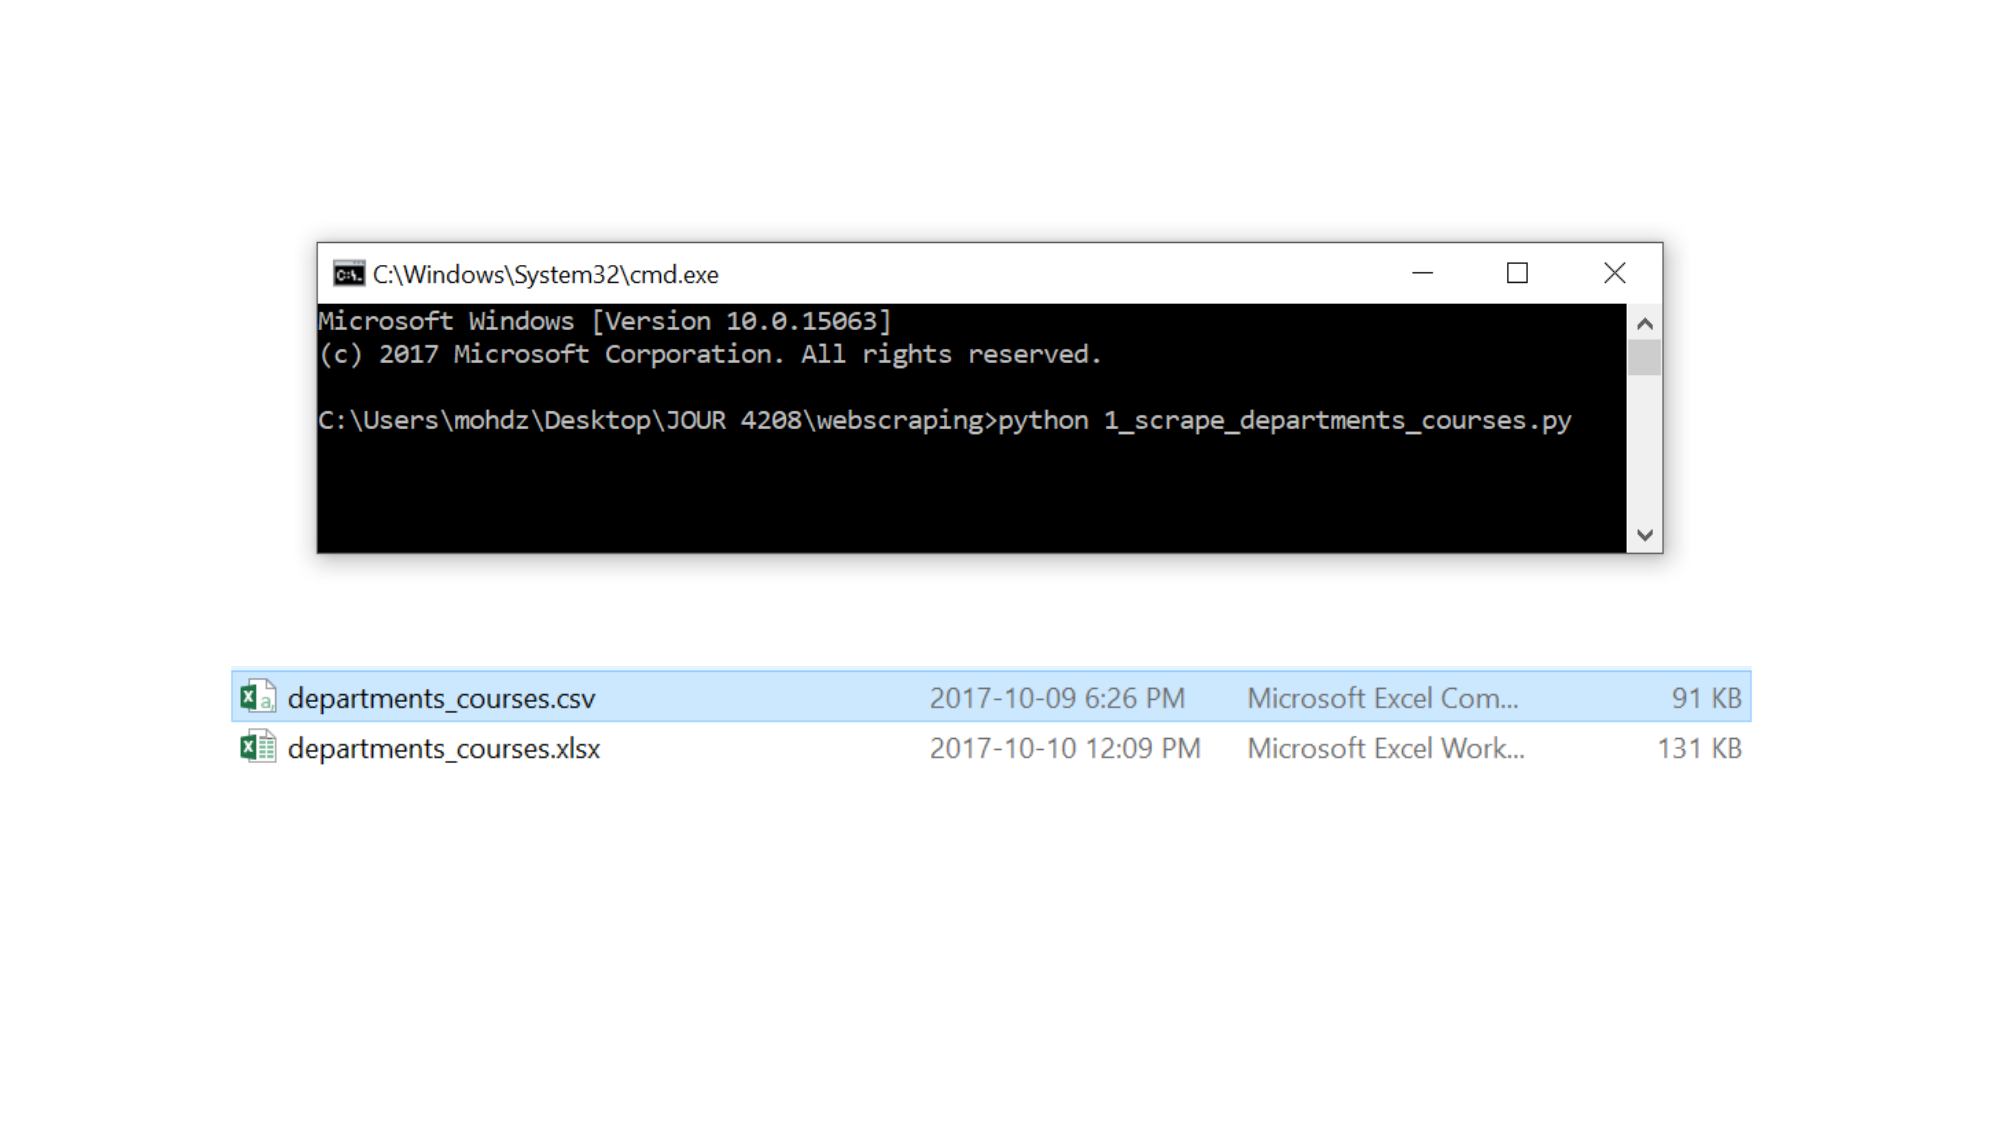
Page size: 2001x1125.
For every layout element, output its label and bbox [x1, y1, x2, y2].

picture [219, 666, 1763, 774]
picture [292, 220, 1690, 590]
